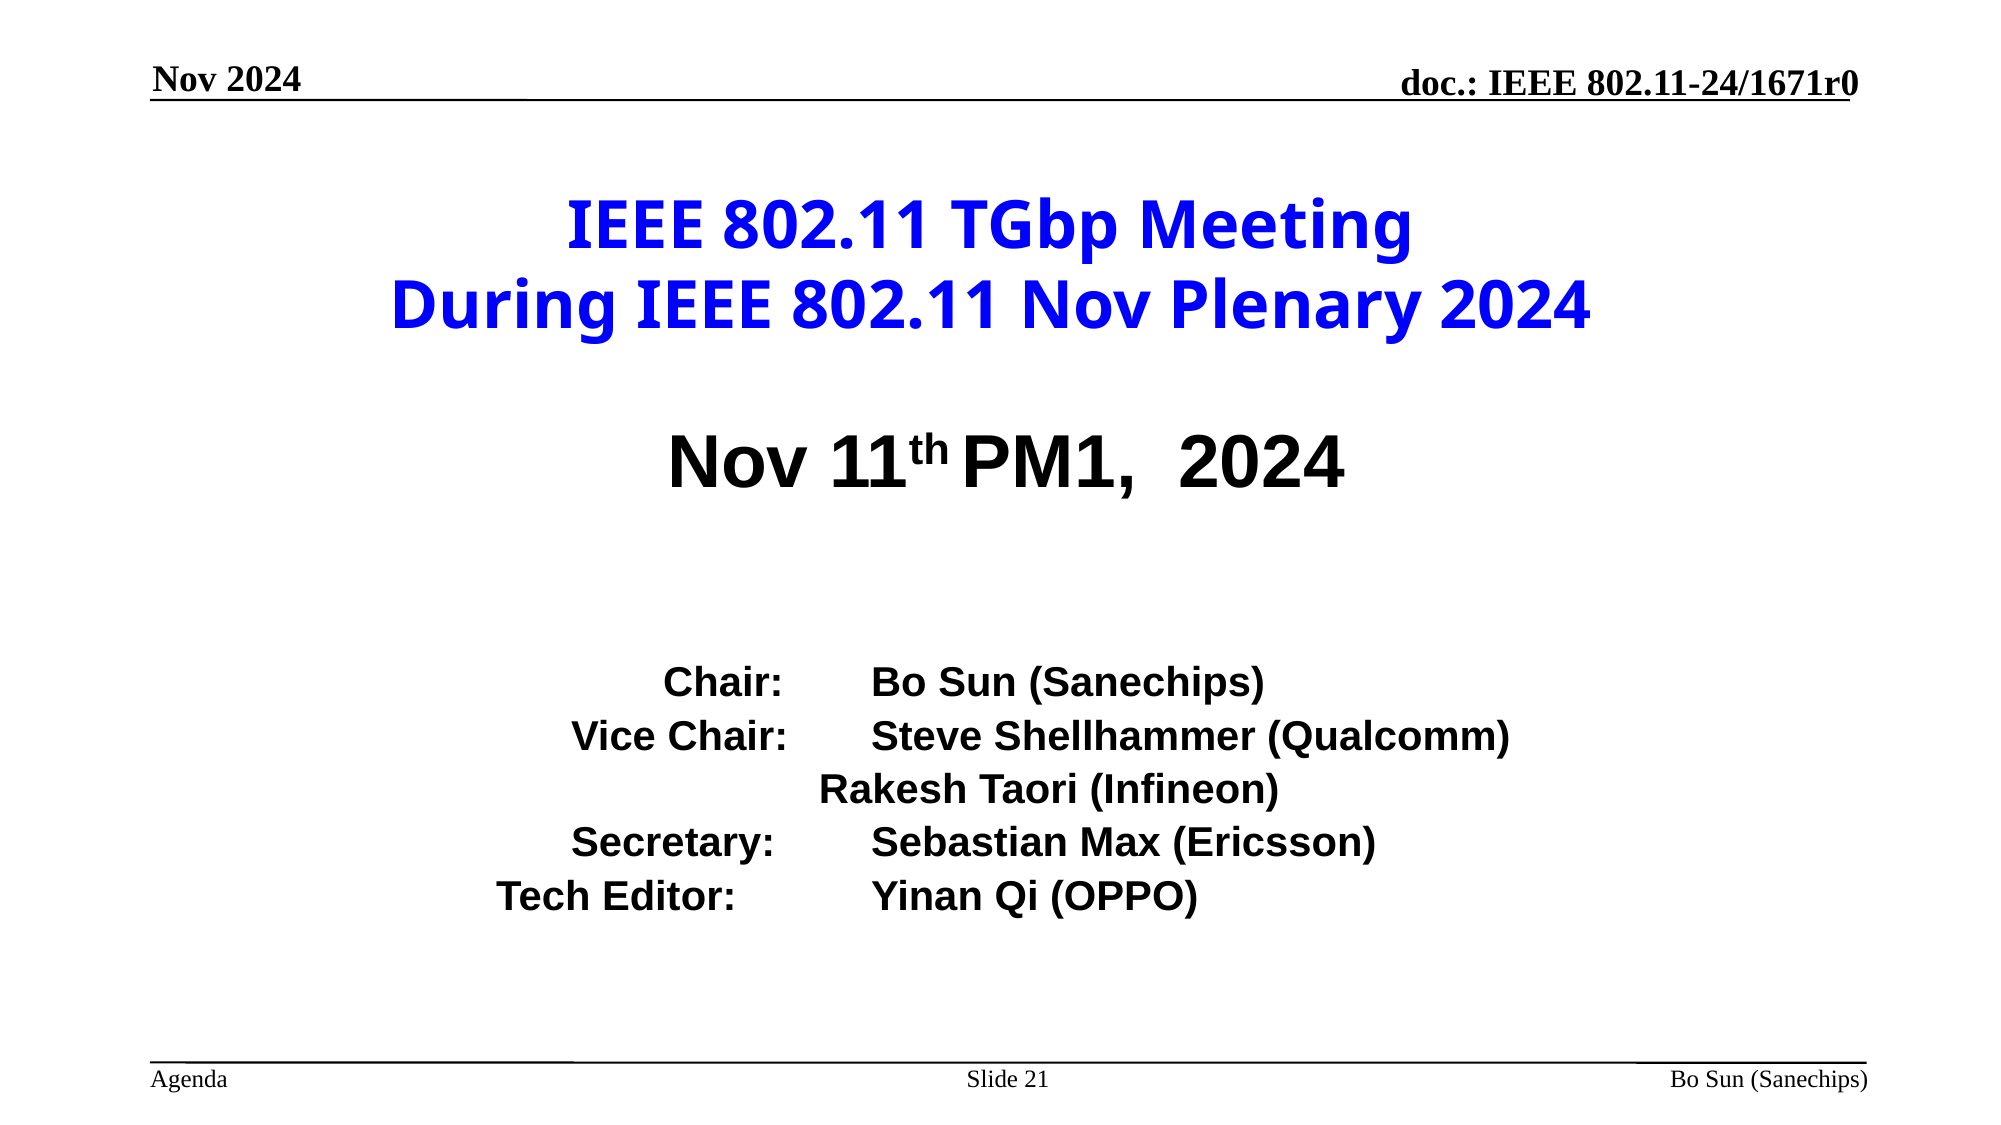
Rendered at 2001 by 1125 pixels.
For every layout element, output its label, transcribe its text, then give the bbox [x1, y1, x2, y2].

text_box Nov 11th PM1, 2024 Chair: Bo Sun (Sanechips) Vice Chair: Steve Shellhammer (Qualcomm) Rakesh Taori (Infineon) Secretary: Sebastian Max (Ericsson) Tech Editor: Yinan Qi (OPPO) [200, 349, 1813, 1027]
slide_number Slide [949, 1061, 1067, 1123]
footer Bo Sun (Sanechips) [1171, 1061, 1869, 1093]
text_box IEEE 802.11 TGbp Meeting During IEEE 802.11 Nov Plenary 2024 [288, 112, 1695, 349]
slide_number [152, 54, 563, 100]
